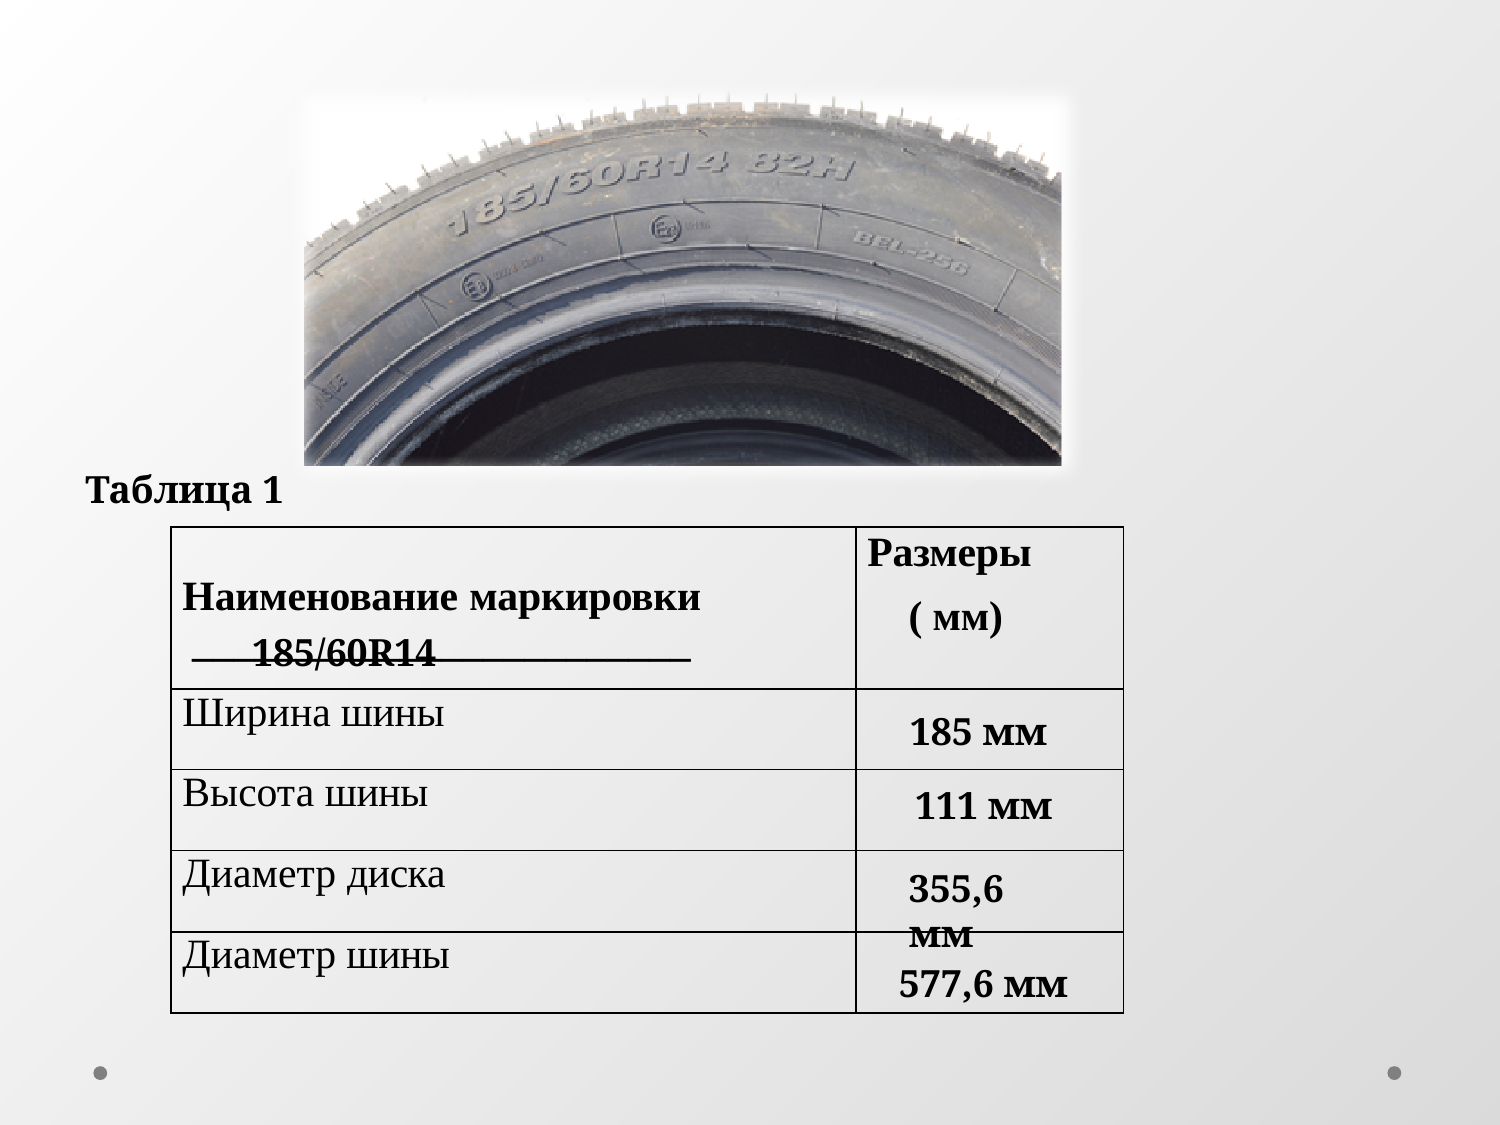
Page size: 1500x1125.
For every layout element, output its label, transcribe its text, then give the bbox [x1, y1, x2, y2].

table_cell Ширина шины [172, 690, 855, 769]
table_header Размеры ( мм) [857, 528, 1123, 688]
picture [285, 78, 1088, 488]
table_cell Высота шины [172, 770, 855, 850]
text_box 185 мм [895, 700, 1073, 761]
table_cell [857, 851, 1123, 931]
table_cell [857, 933, 894, 1012]
table_cell [1087, 933, 1123, 1012]
table_cell Диаметр диска [172, 851, 855, 931]
text_box 355,6 мм [894, 857, 1087, 963]
table_cell Диаметр шины [172, 933, 855, 1012]
text_box 185/60R14 [237, 621, 462, 682]
table_cell [857, 690, 1123, 769]
table_header Наименование маркировки ________________________ [172, 528, 855, 688]
text_box 111 мм [900, 775, 1068, 835]
table_cell [857, 770, 1123, 850]
text_box Таблица 1 [70, 458, 319, 519]
text_box 577,6 мм [884, 952, 1097, 1012]
